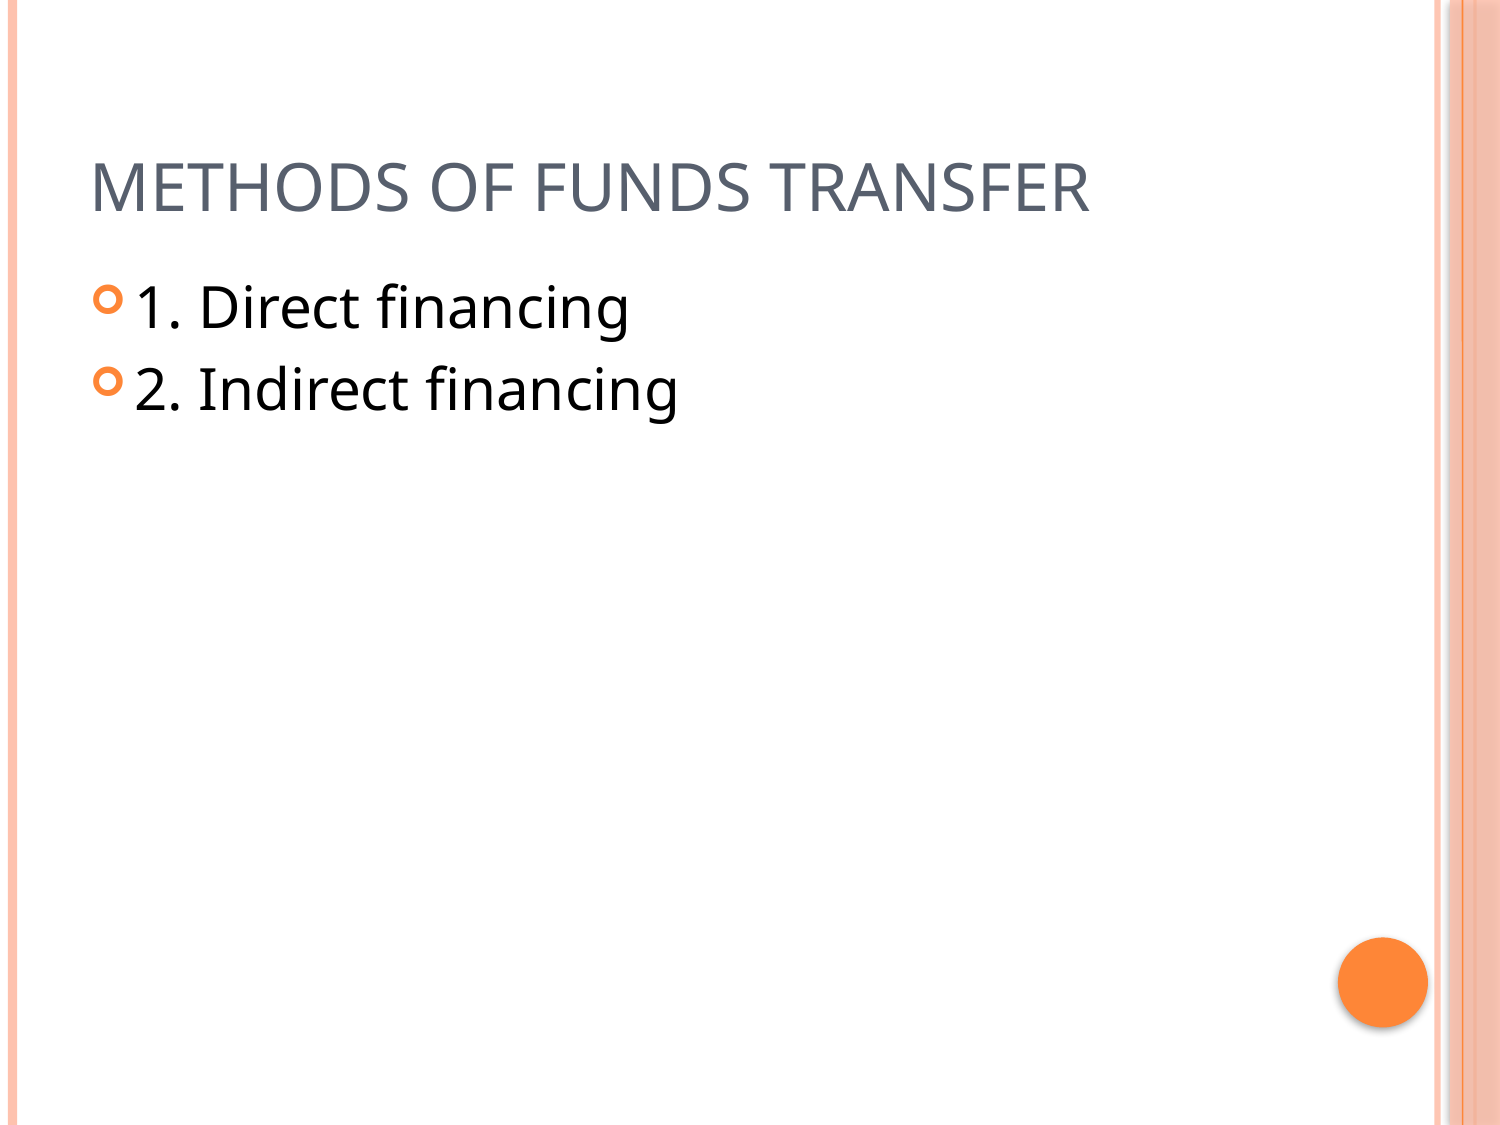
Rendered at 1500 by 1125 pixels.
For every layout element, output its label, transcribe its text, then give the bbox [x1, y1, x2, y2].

title Methods of funds transfer [75, 45, 1300, 233]
list 1. Direct financing 2. Indirect financing [75, 262, 1300, 1062]
